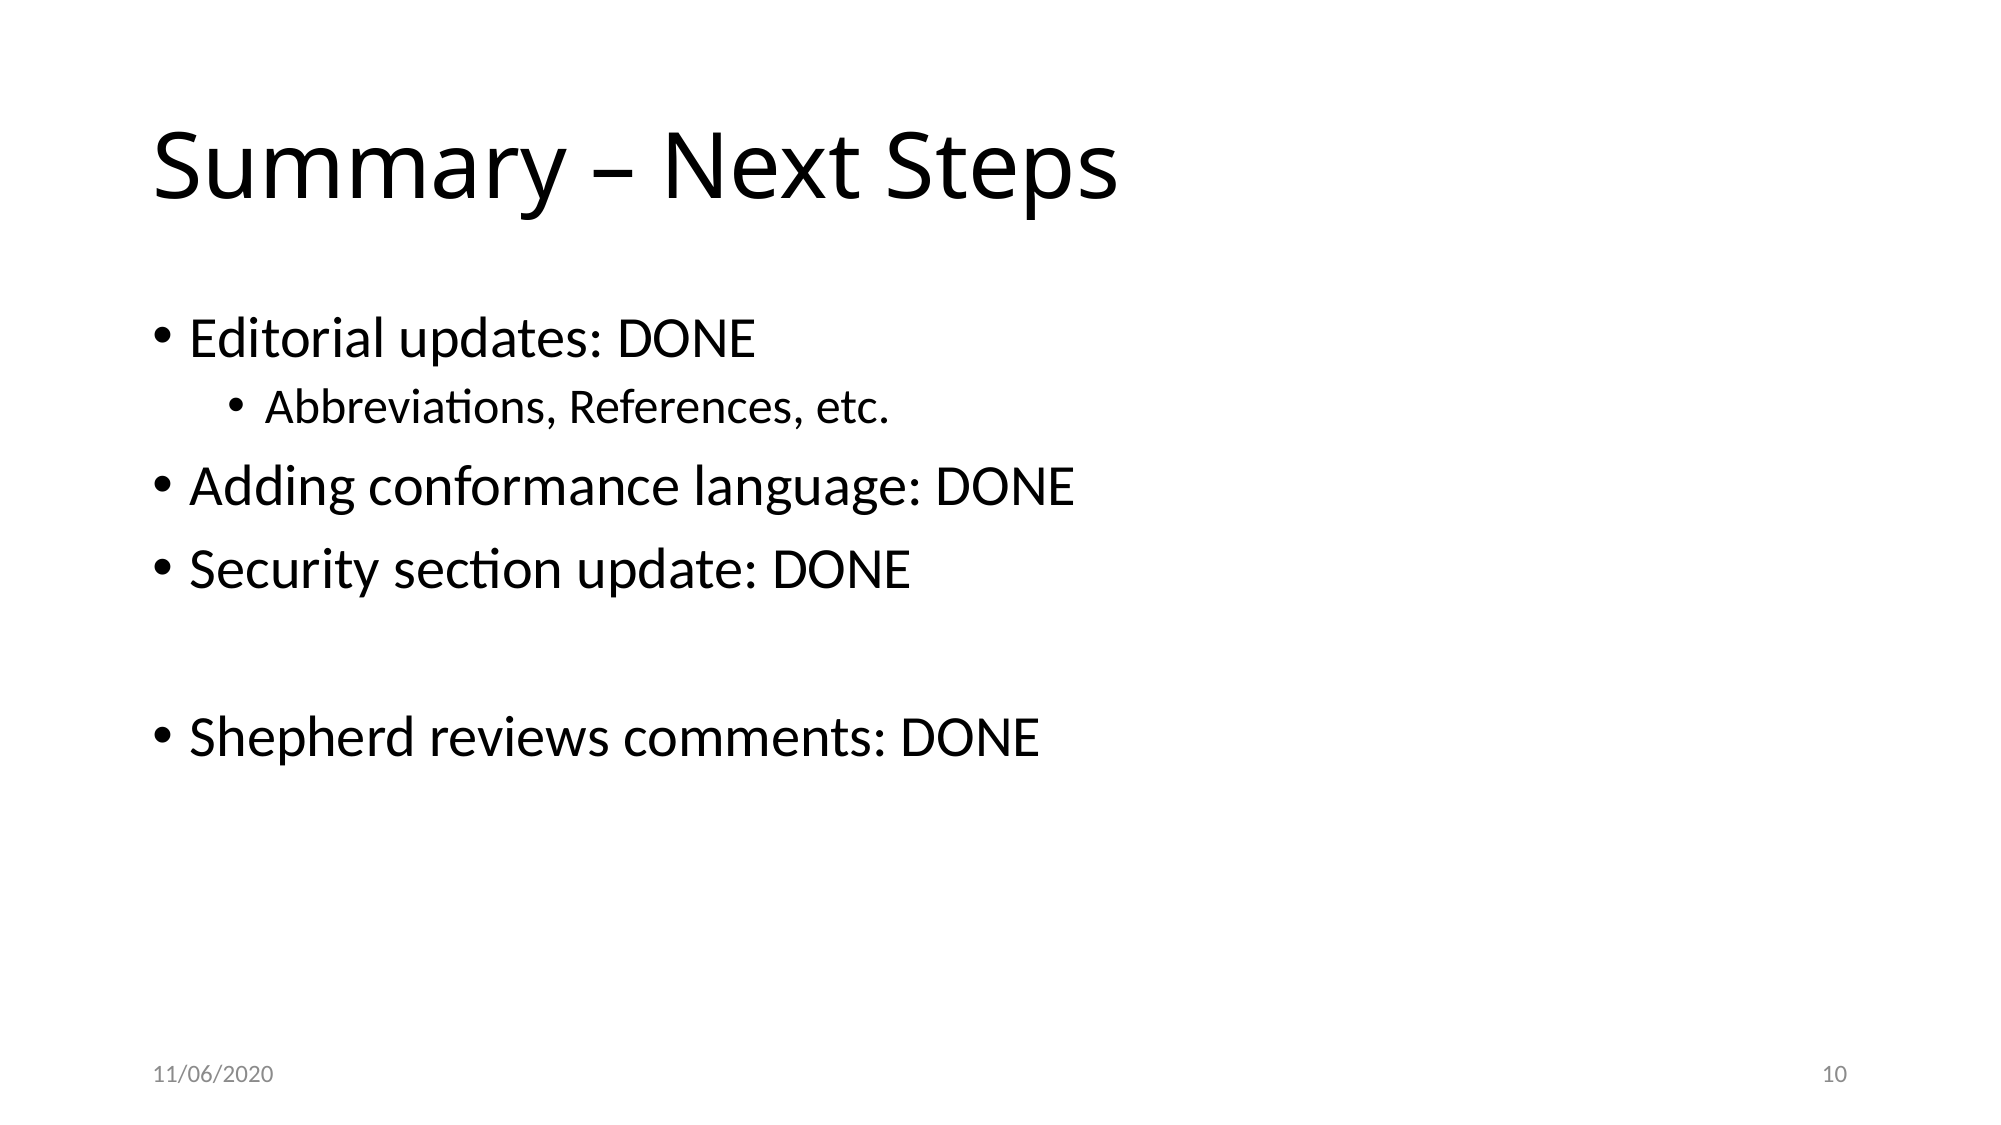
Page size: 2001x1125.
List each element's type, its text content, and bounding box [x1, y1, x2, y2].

list Editorial updates: DONE Abbreviations, References, etc. Adding conformance language: DONE Security section update: DONE Shepherd reviews comments: DONE [137, 299, 1863, 1014]
slide_number 10 [1412, 1042, 1863, 1103]
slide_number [137, 1042, 588, 1103]
title Summary – Next Steps [137, 59, 1863, 278]
